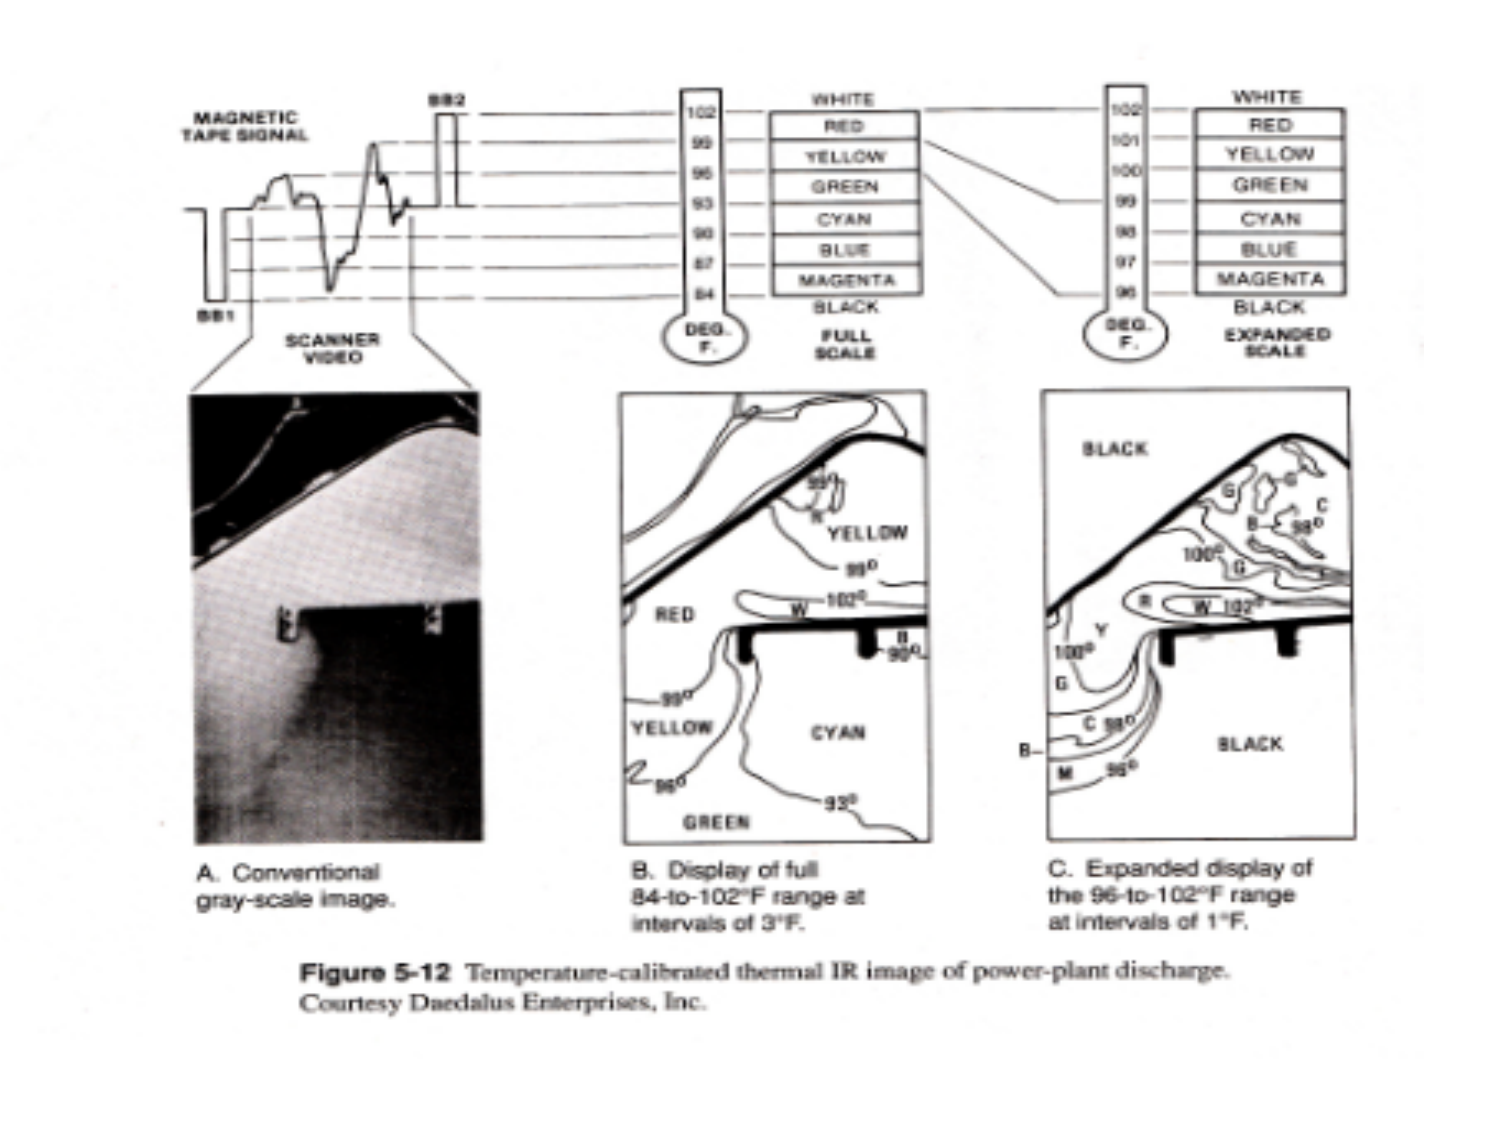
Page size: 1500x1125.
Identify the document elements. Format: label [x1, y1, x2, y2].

picture [0, 30, 1424, 1059]
